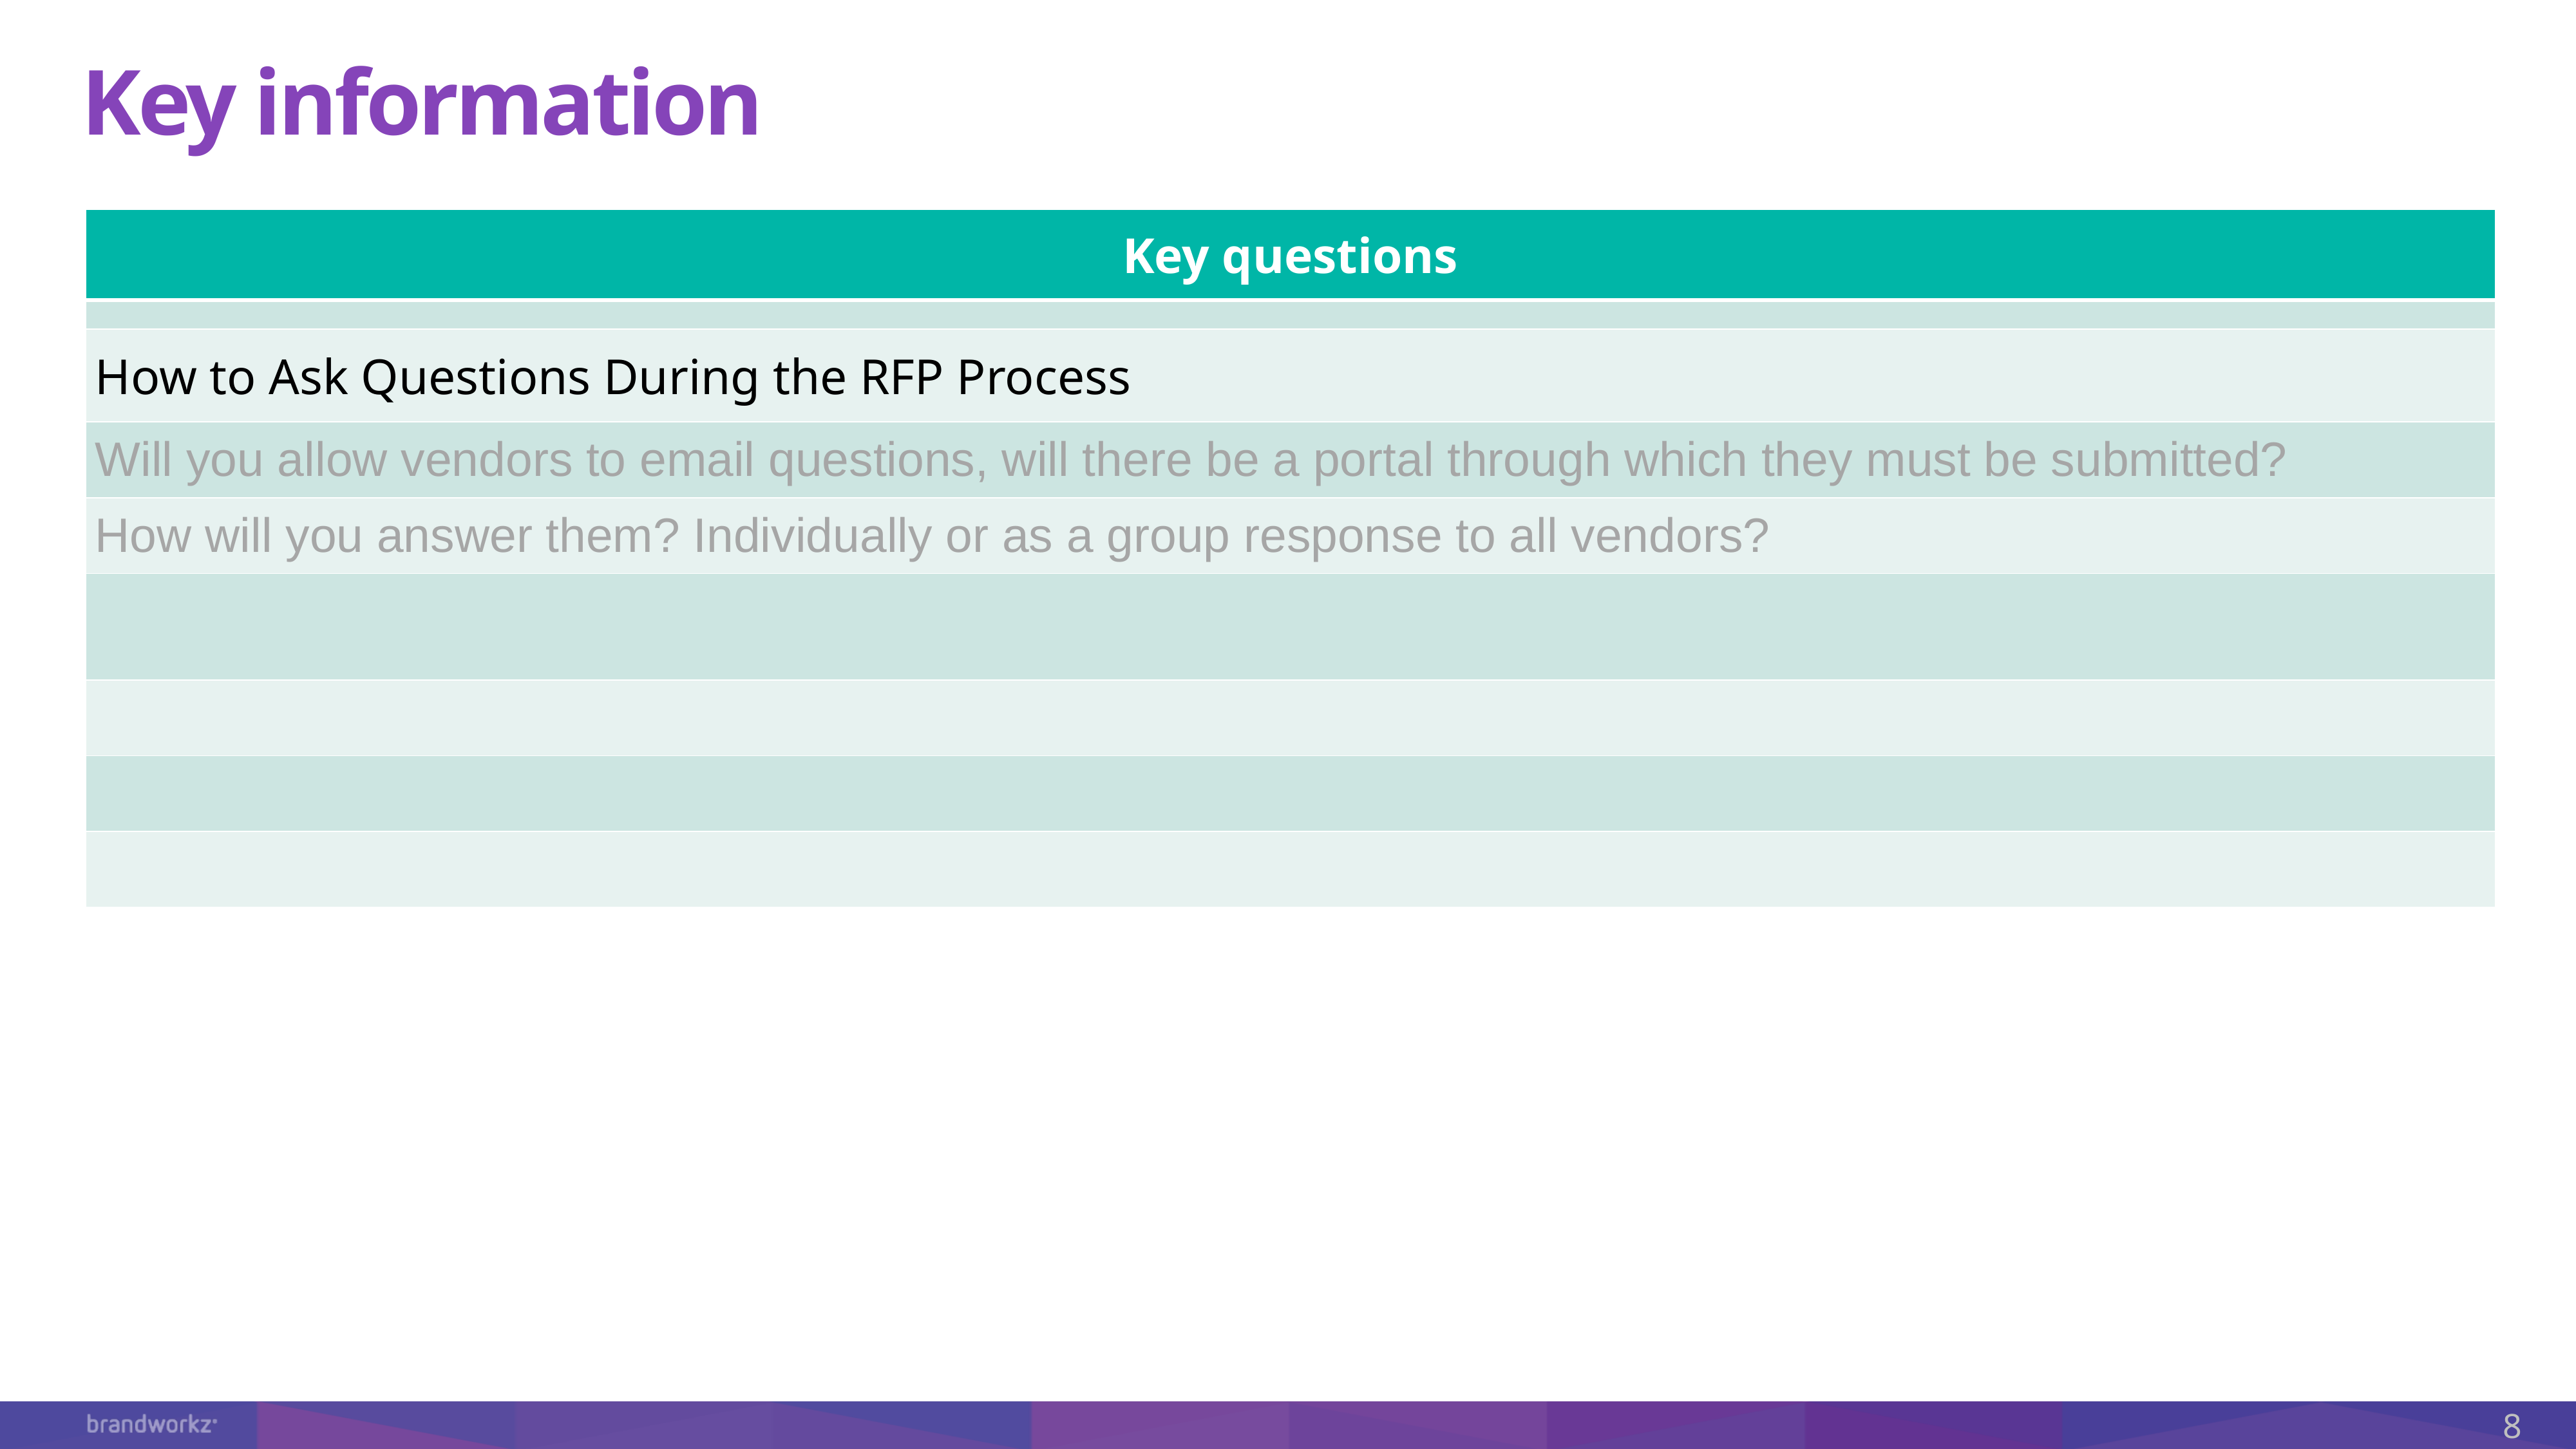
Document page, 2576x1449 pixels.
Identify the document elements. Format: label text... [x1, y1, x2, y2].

table_header Key questions [86, 210, 2495, 298]
picture [0, 1401, 2576, 1449]
table_cell [86, 681, 2495, 755]
table_cell How will you answer them? Individually or as a group response to all vendors? [86, 498, 2495, 573]
table_cell How to Ask Questions During the RFP Process [86, 330, 2495, 421]
title Key information [81, 45, 2496, 166]
table_cell [86, 574, 2495, 679]
table_cell Will you allow vendors to email questions, will there be a portal through which they must be submitted? [86, 422, 2495, 497]
table_cell [86, 832, 2495, 907]
table_cell [86, 756, 2495, 831]
table_cell [86, 302, 2495, 328]
